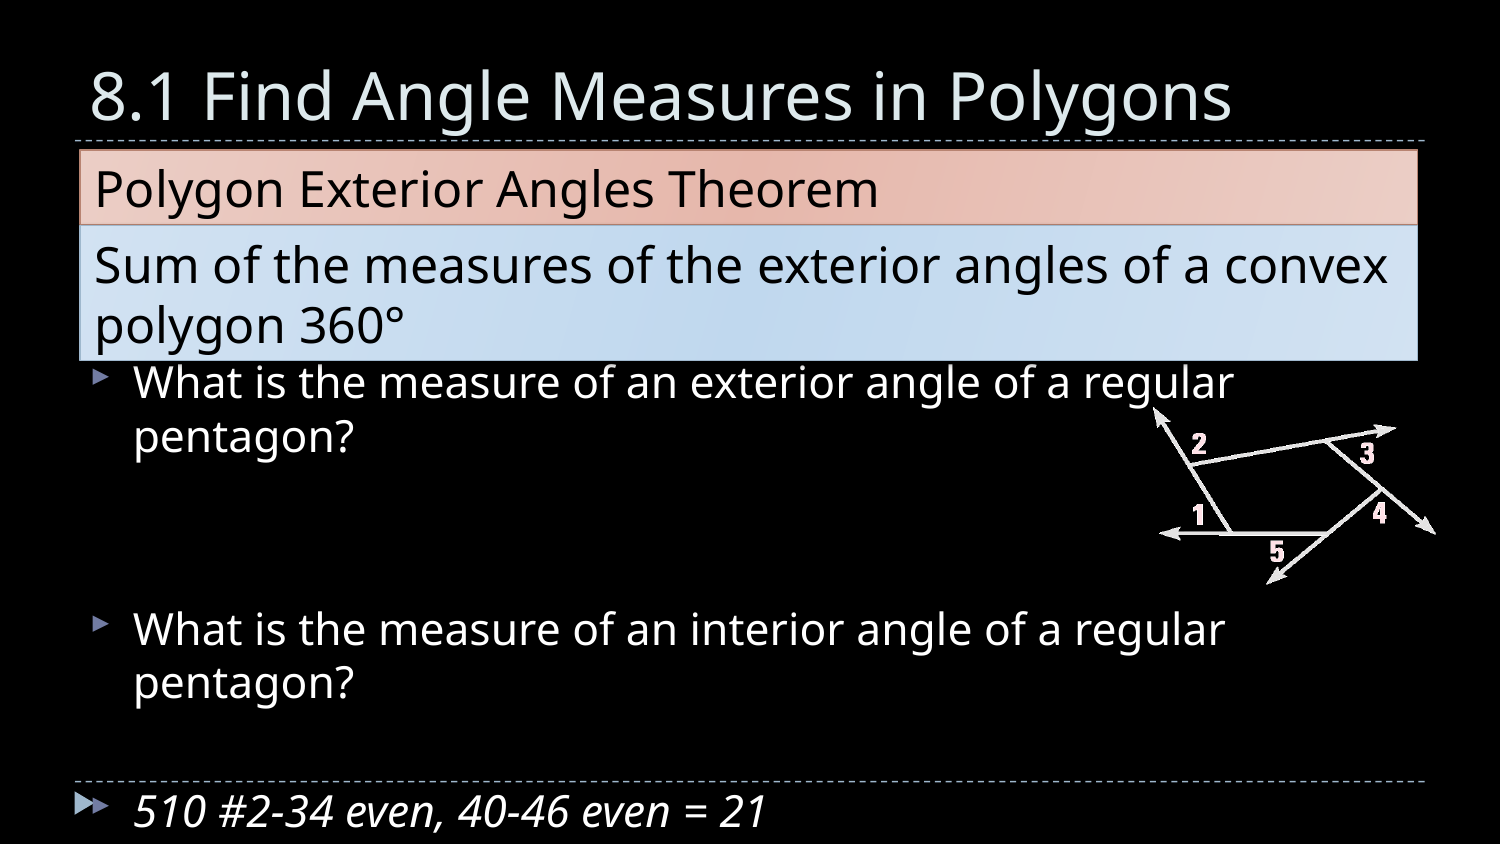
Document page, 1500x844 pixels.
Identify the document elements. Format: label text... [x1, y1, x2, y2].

text_box Sum of the measures of the exterior angles of a convex polygon 360° [79, 225, 1418, 361]
picture [1149, 404, 1437, 586]
text_box Polygon Exterior Angles Theorem [79, 149, 1418, 225]
list What is the measure of an exterior angle of a regular pentagon? What is the measure of an interior angle of a regular pentagon? 510 #2-34 even, 40-46 even = 21 [75, 346, 1425, 844]
title 8.1 Find Angle Measures in Polygons [75, 18, 1425, 141]
